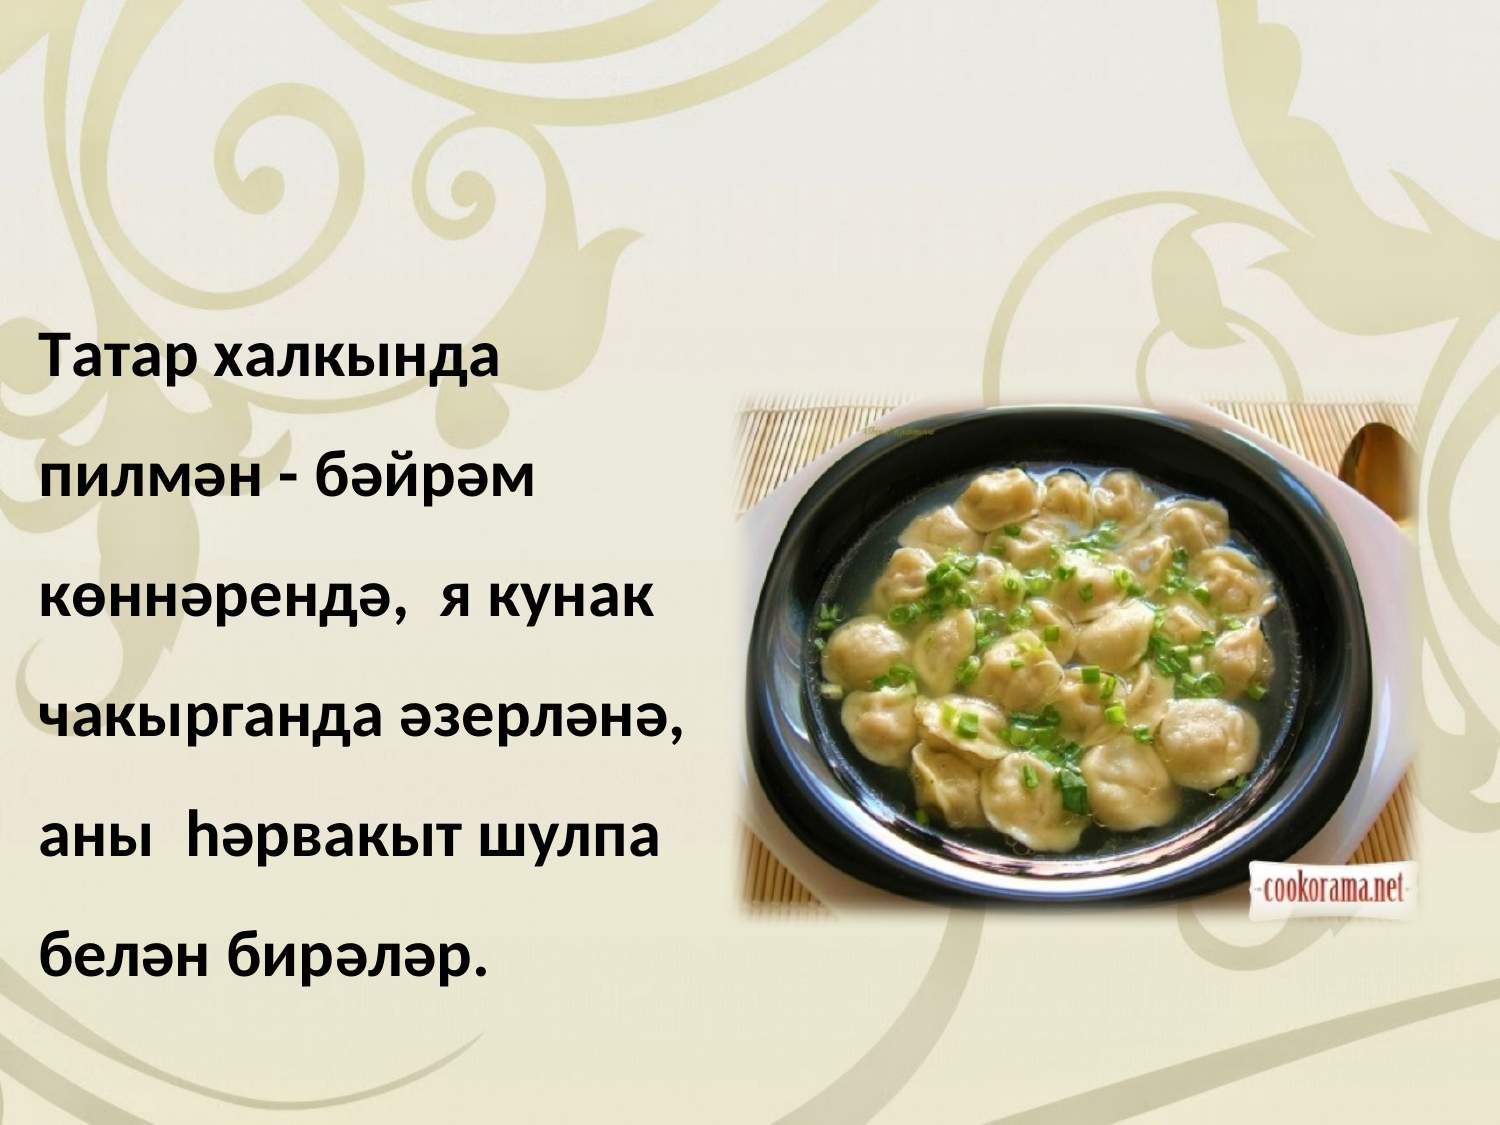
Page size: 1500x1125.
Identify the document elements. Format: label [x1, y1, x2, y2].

list [726, 386, 1426, 929]
picture [0, 0, 1500, 1125]
